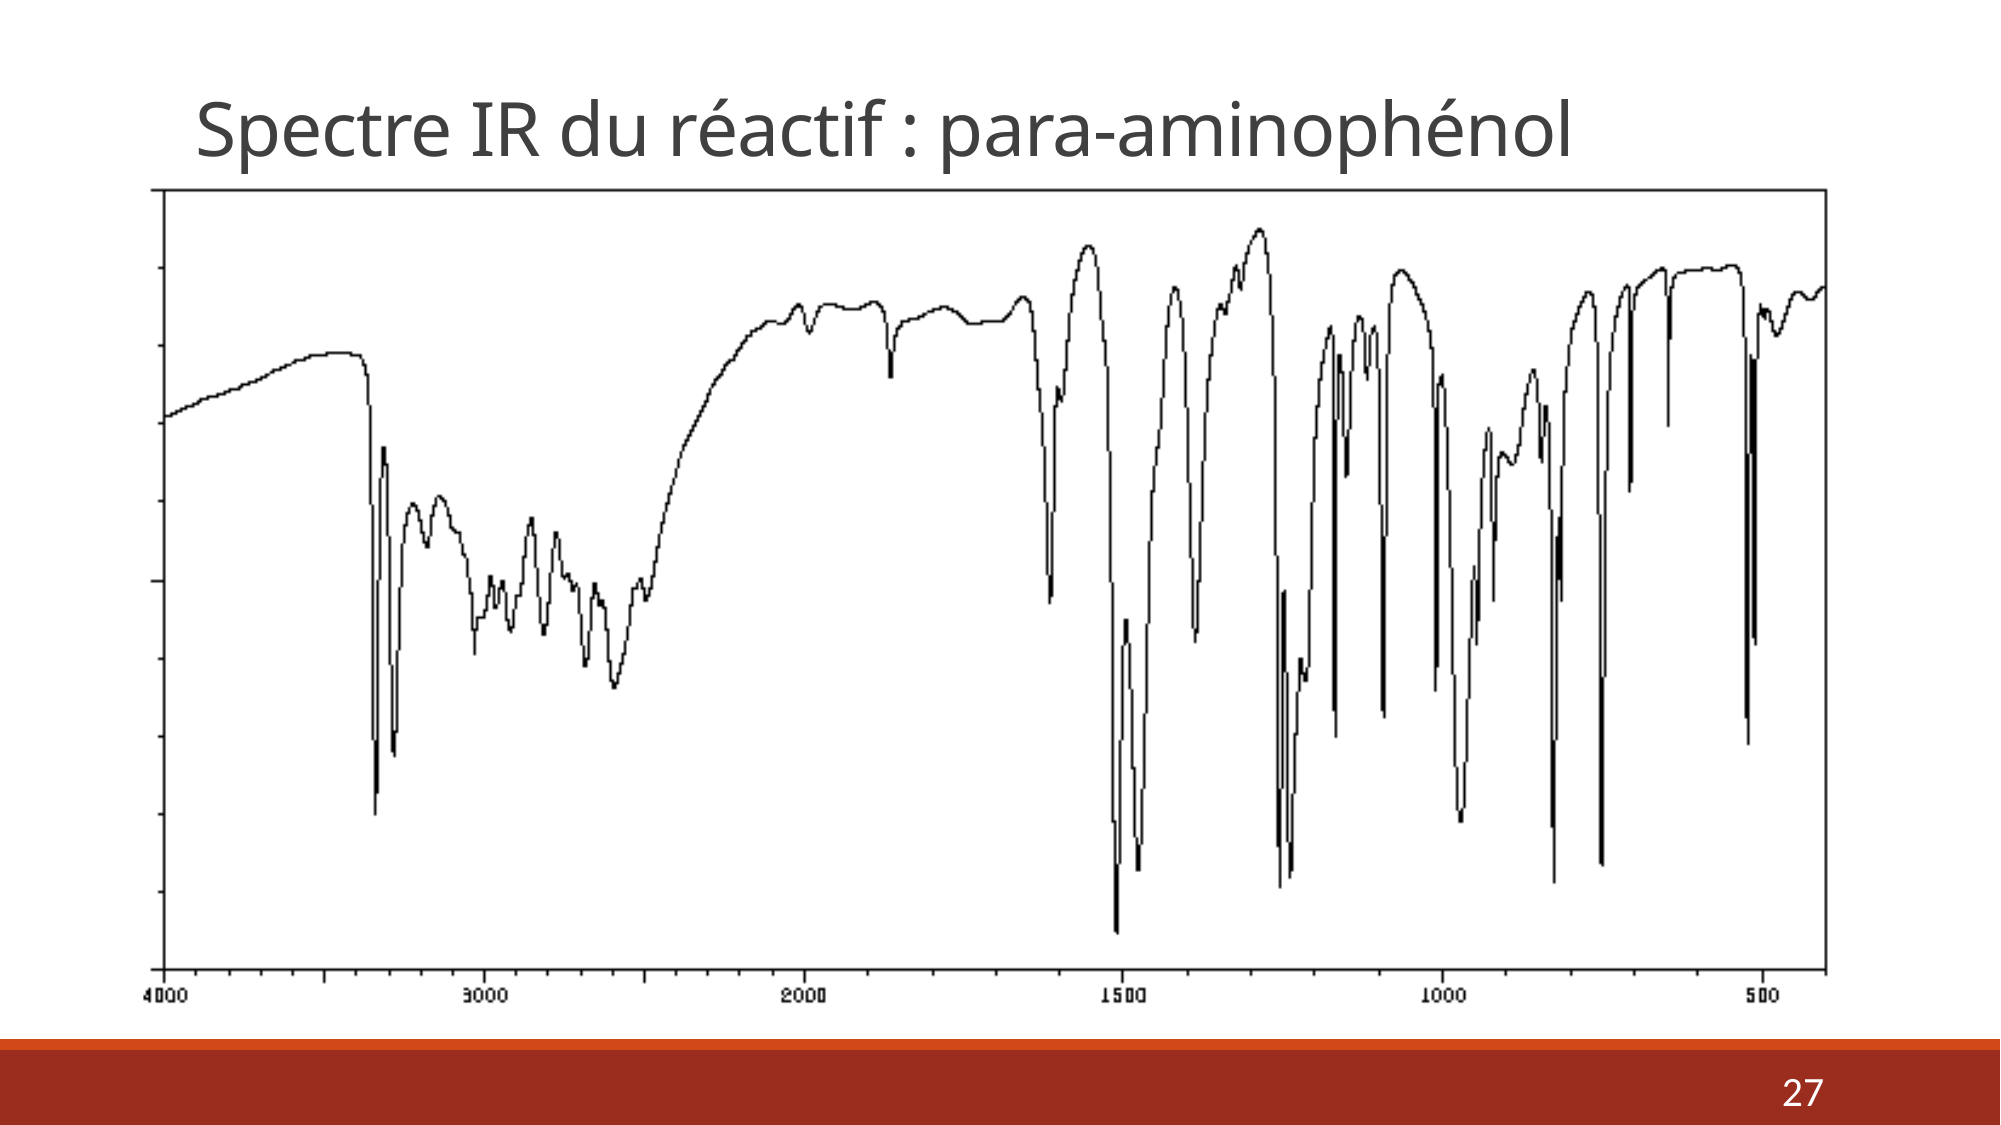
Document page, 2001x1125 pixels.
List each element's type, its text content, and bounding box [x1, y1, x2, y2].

title Spectre IR du réactif : para-aminophénol [180, 47, 1830, 175]
slide_number 27 [1624, 1059, 1840, 1120]
picture [142, 178, 1840, 1004]
